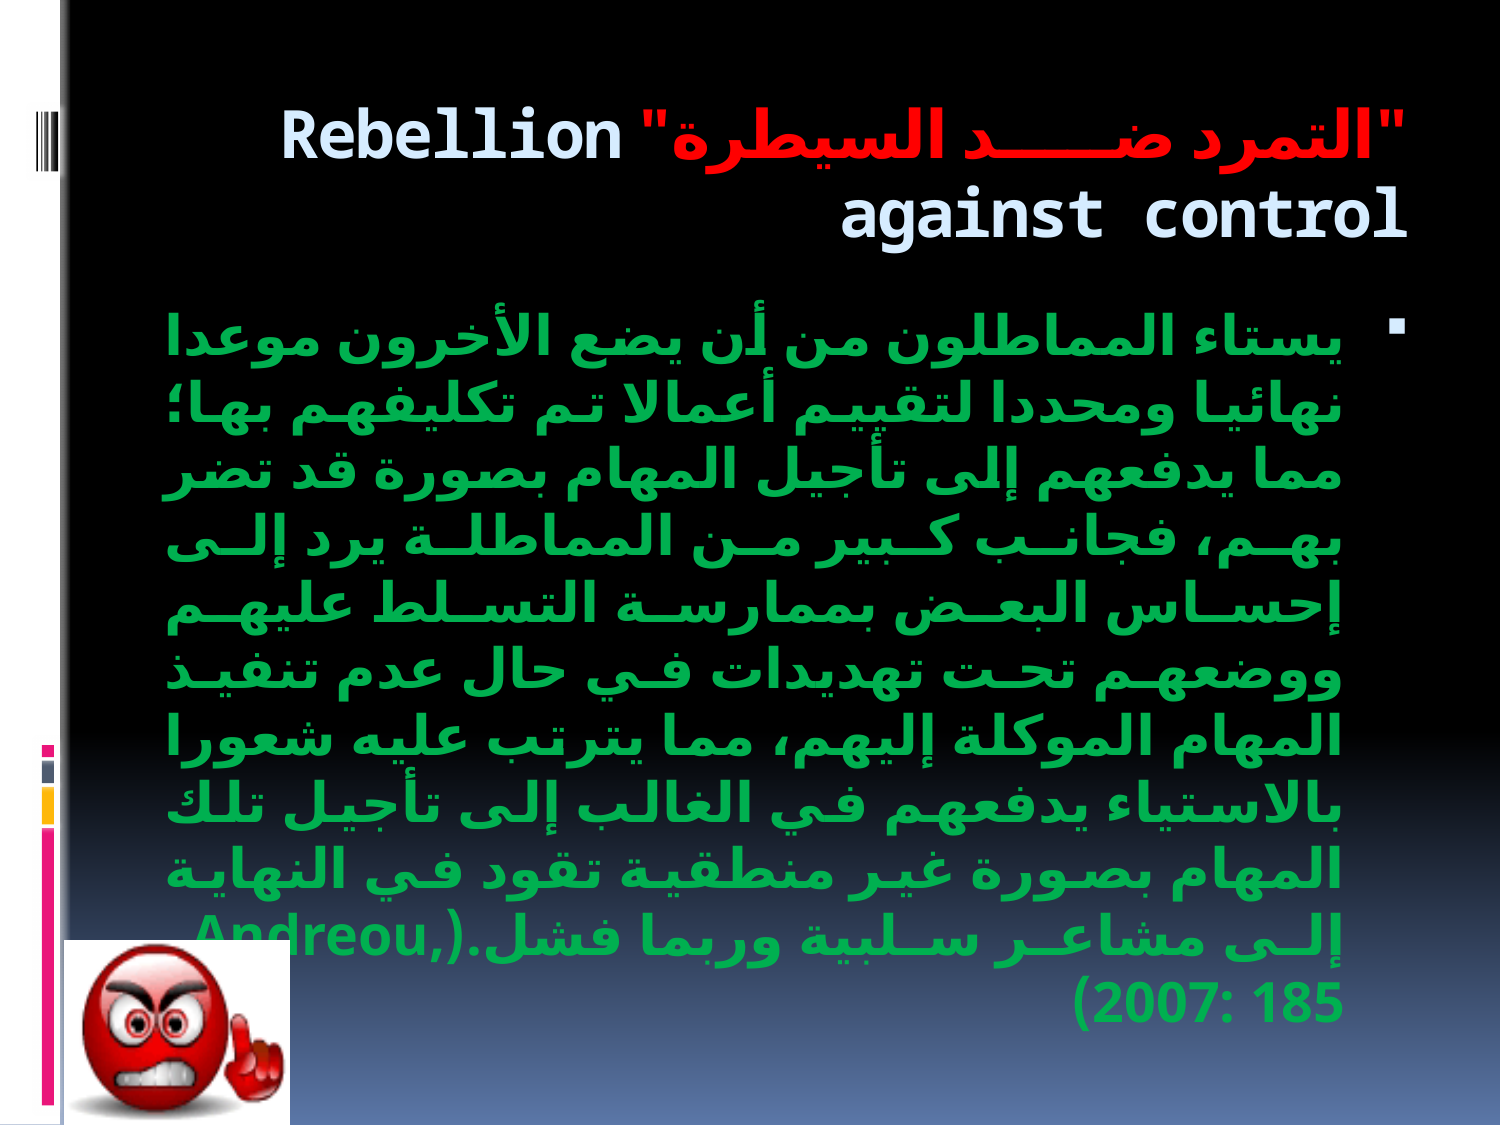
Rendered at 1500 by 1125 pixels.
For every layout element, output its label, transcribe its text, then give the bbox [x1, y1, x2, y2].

picture [64, 939, 290, 1125]
title "التمرد ضد السيطرة" Rebellion against control [150, 83, 1425, 234]
list يستاء المماطلون من أن يضع الأخرون موعدا نهائيا ومحددا لتقييم أعمالا تم تكليفهم بها؛ مما يدفعهم إلى تأجيل المهام بصورة قد تضر بهم، فجانب كبير من المماطلة يرد إلى إحساس البعض بممارسة التسلط عليهم ووضعهم تحت تهديدات في حال عدم تنفيذ المهام الموكلة إليهم، مما يترتب عليه شعورا بالاستياء يدفعهم في الغالب إلى تأجيل تلك المهام بصورة غير منطقية تقود في النهاية إلى مشاعر سلبية وربما فشل.(Andreou, 2007: 185) [150, 292, 1425, 1043]
